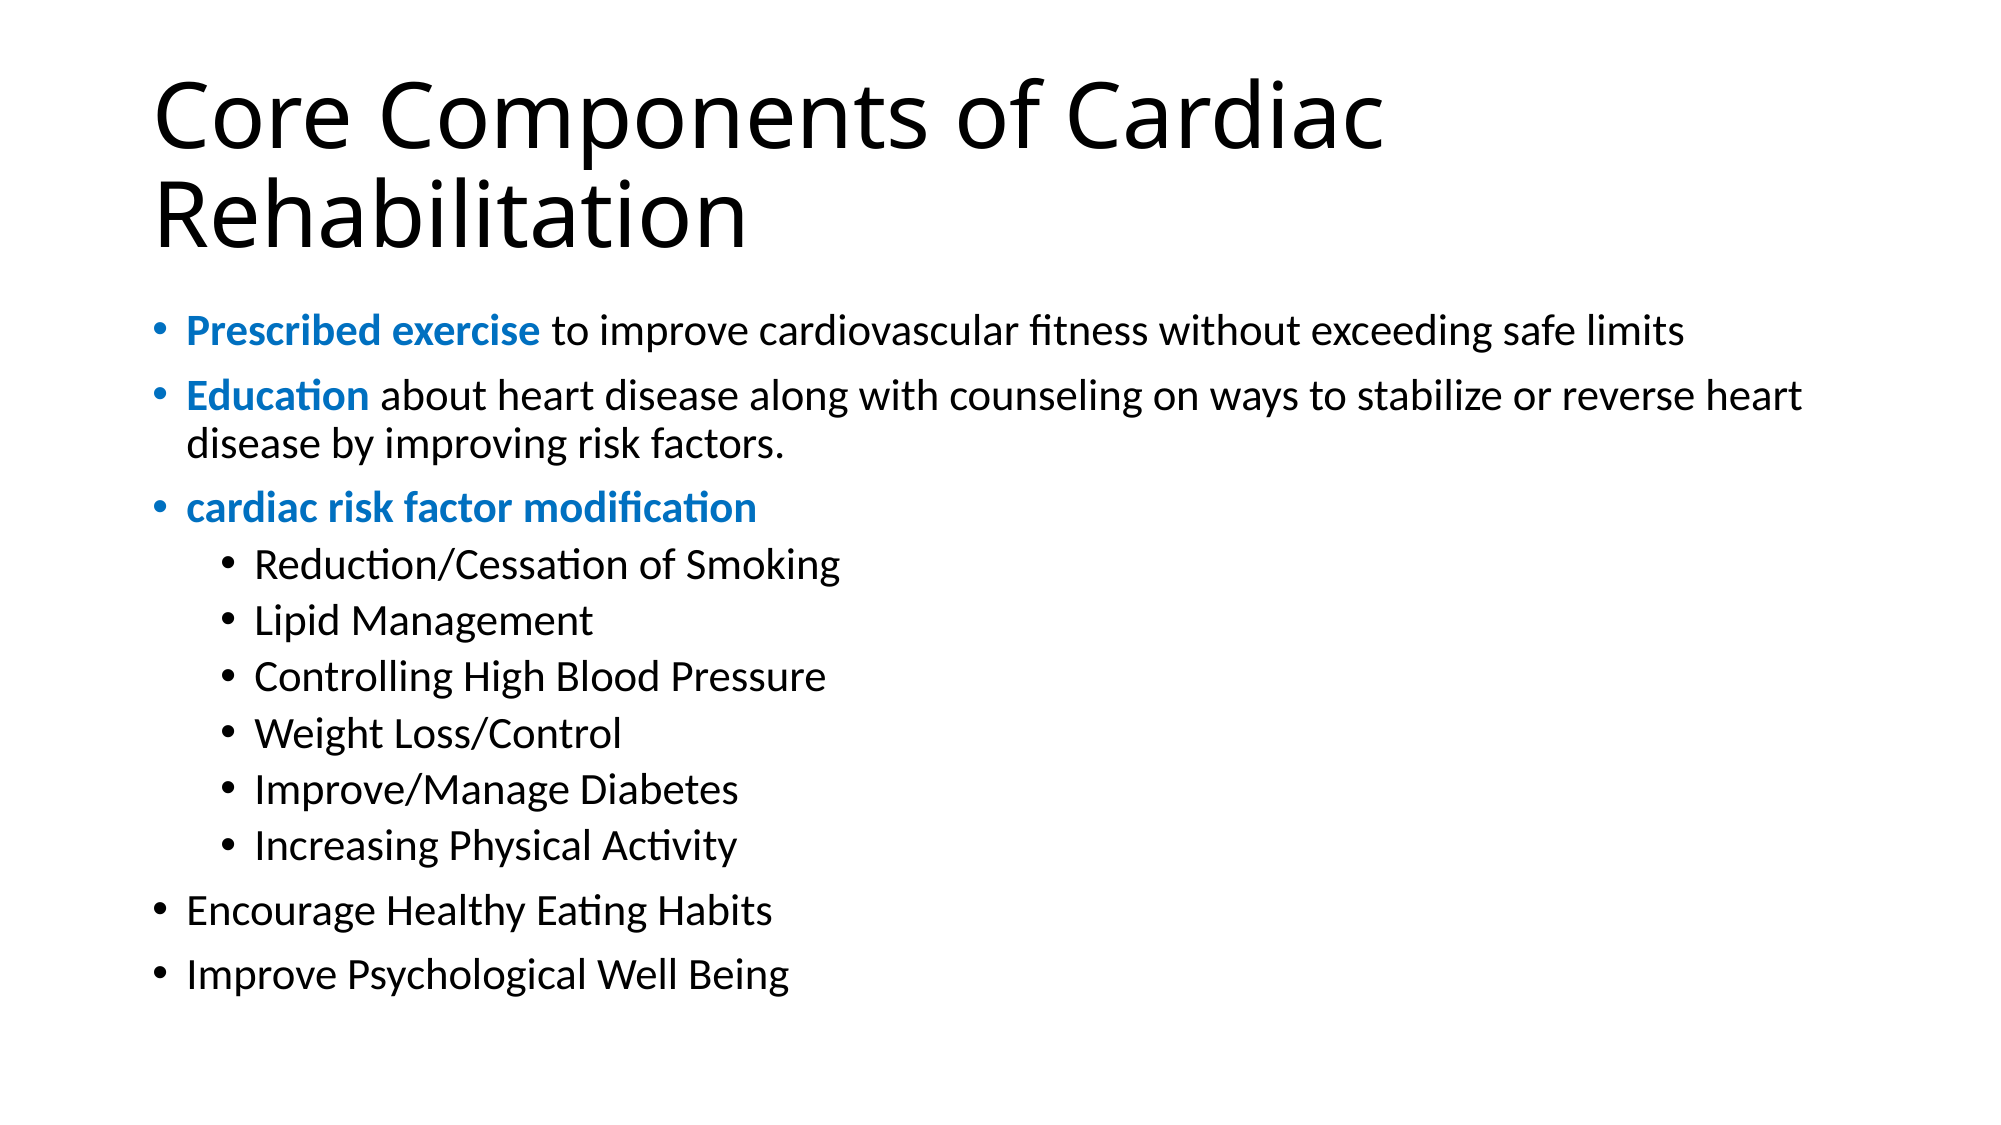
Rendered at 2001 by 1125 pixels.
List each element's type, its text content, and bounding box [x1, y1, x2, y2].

list Prescribed exercise to improve cardiovascular fitness without exceeding safe limits Education about heart disease along with counseling on ways to stabilize or reverse heart disease by improving risk factors. cardiac risk factor modification Reduction/Cessation of Smoking Lipid Management Controlling High Blood Pressure Weight Loss/Control Improve/Manage Diabetes Increasing Physical Activity Encourage Healthy Eating Habits Improve Psychological Well Being [137, 299, 1863, 1014]
title Core Components of Cardiac Rehabilitation [137, 59, 1863, 278]
